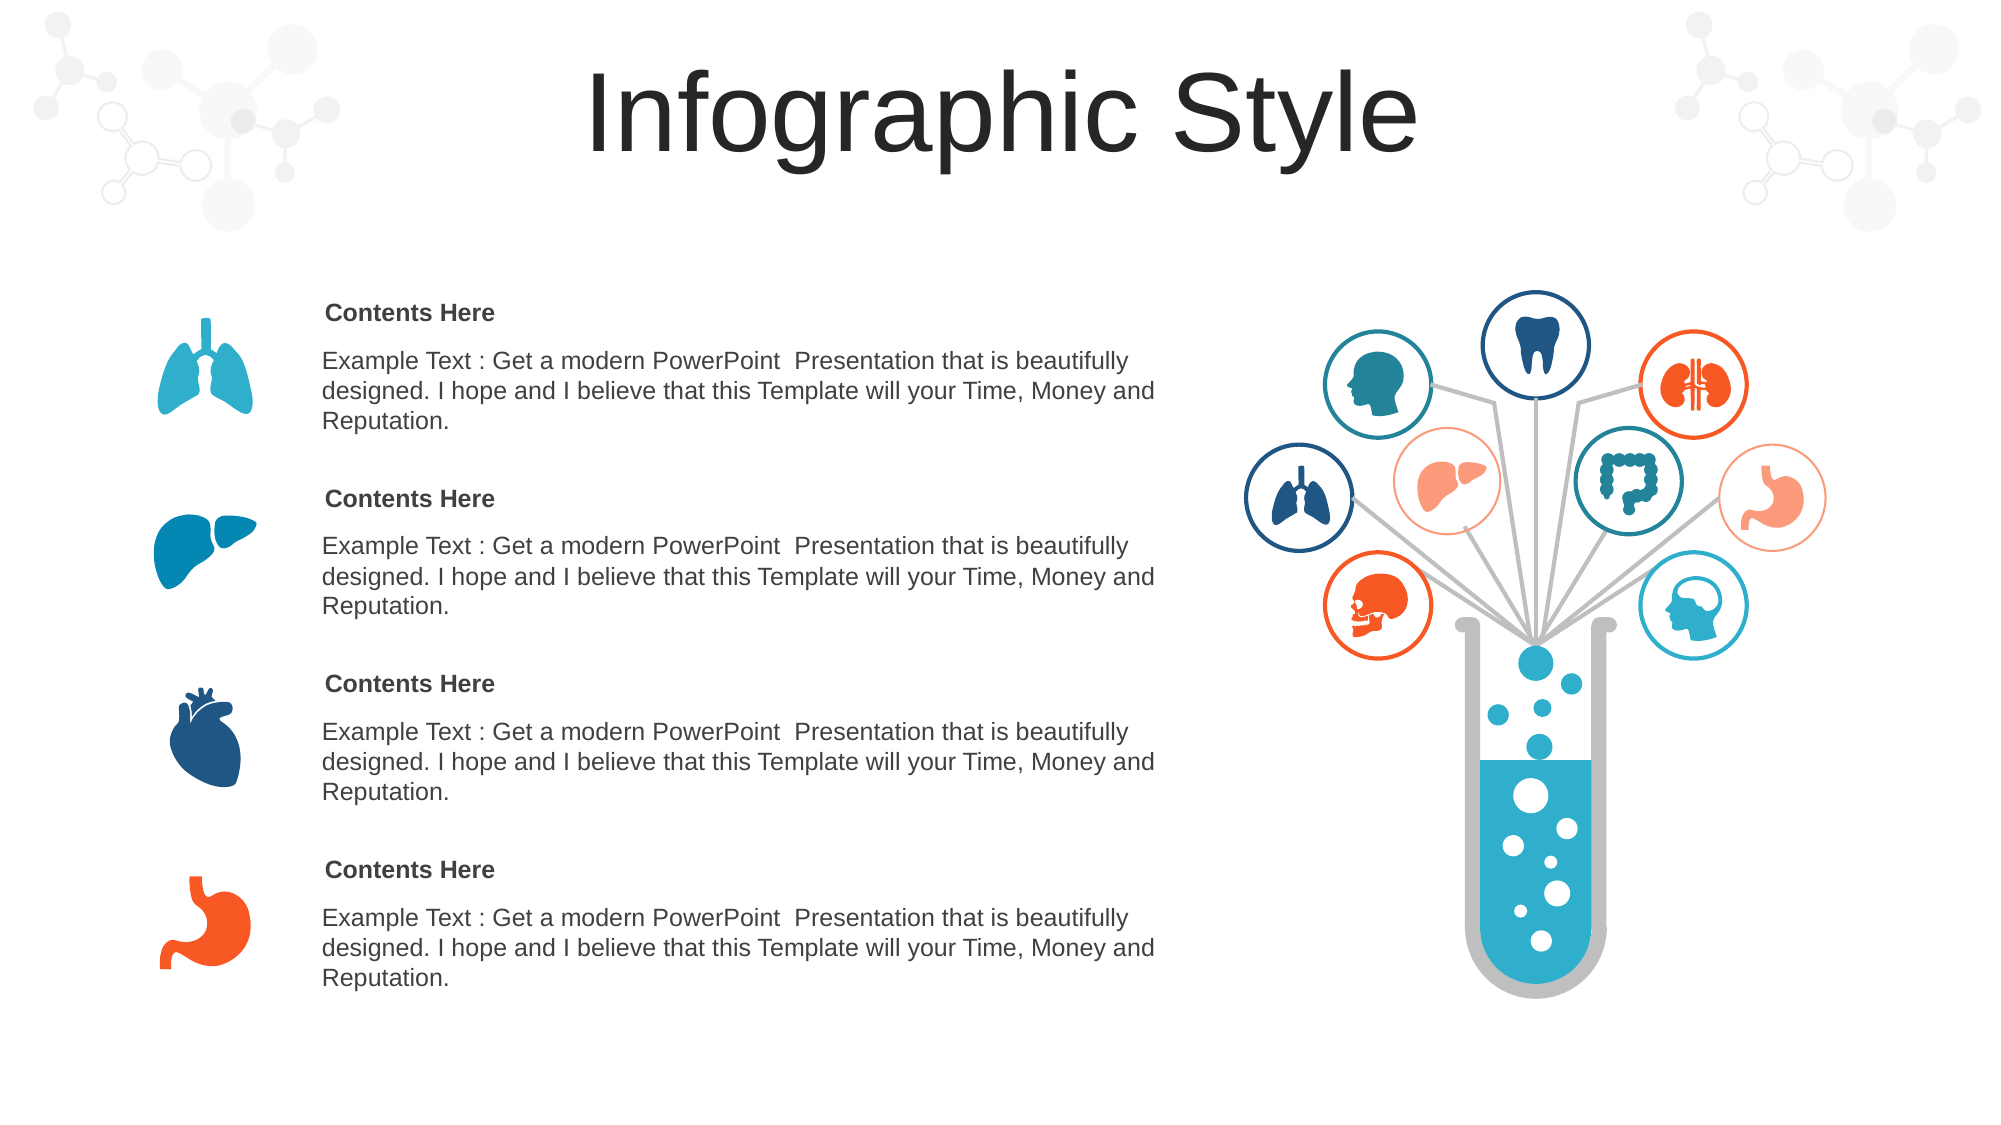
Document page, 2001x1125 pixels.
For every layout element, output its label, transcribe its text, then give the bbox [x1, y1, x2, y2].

text_box [1660, 358, 1731, 411]
text_box [1430, 383, 1510, 497]
text_box [169, 687, 241, 788]
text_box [309, 660, 1176, 815]
text_box [1417, 461, 1459, 497]
text_box [1639, 330, 1748, 439]
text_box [1454, 646, 1617, 999]
text_box [1657, 558, 1748, 660]
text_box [1536, 497, 1720, 646]
text_box [1563, 383, 1643, 497]
text_box [1718, 443, 1827, 552]
text_box 0 [1323, 330, 1433, 439]
text_box [1458, 462, 1487, 485]
text_box [1515, 316, 1560, 375]
text_box [1740, 465, 1804, 531]
list Infographic Style [53, 55, 1952, 175]
text_box [1245, 443, 1354, 552]
text_box [1392, 426, 1502, 497]
text_box [153, 514, 215, 590]
text_box [157, 317, 253, 415]
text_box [309, 289, 1176, 444]
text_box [1535, 567, 1656, 646]
text_box [214, 515, 257, 549]
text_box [1415, 567, 1535, 646]
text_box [309, 845, 1176, 1000]
text_box [159, 876, 251, 970]
text_box [1347, 351, 1404, 417]
text_box [1323, 558, 1414, 660]
text_box [1481, 291, 1591, 400]
text_box [1574, 426, 1683, 497]
text_box [1598, 452, 1659, 497]
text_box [309, 474, 1176, 629]
text_box [1271, 465, 1331, 526]
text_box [1352, 497, 1536, 646]
